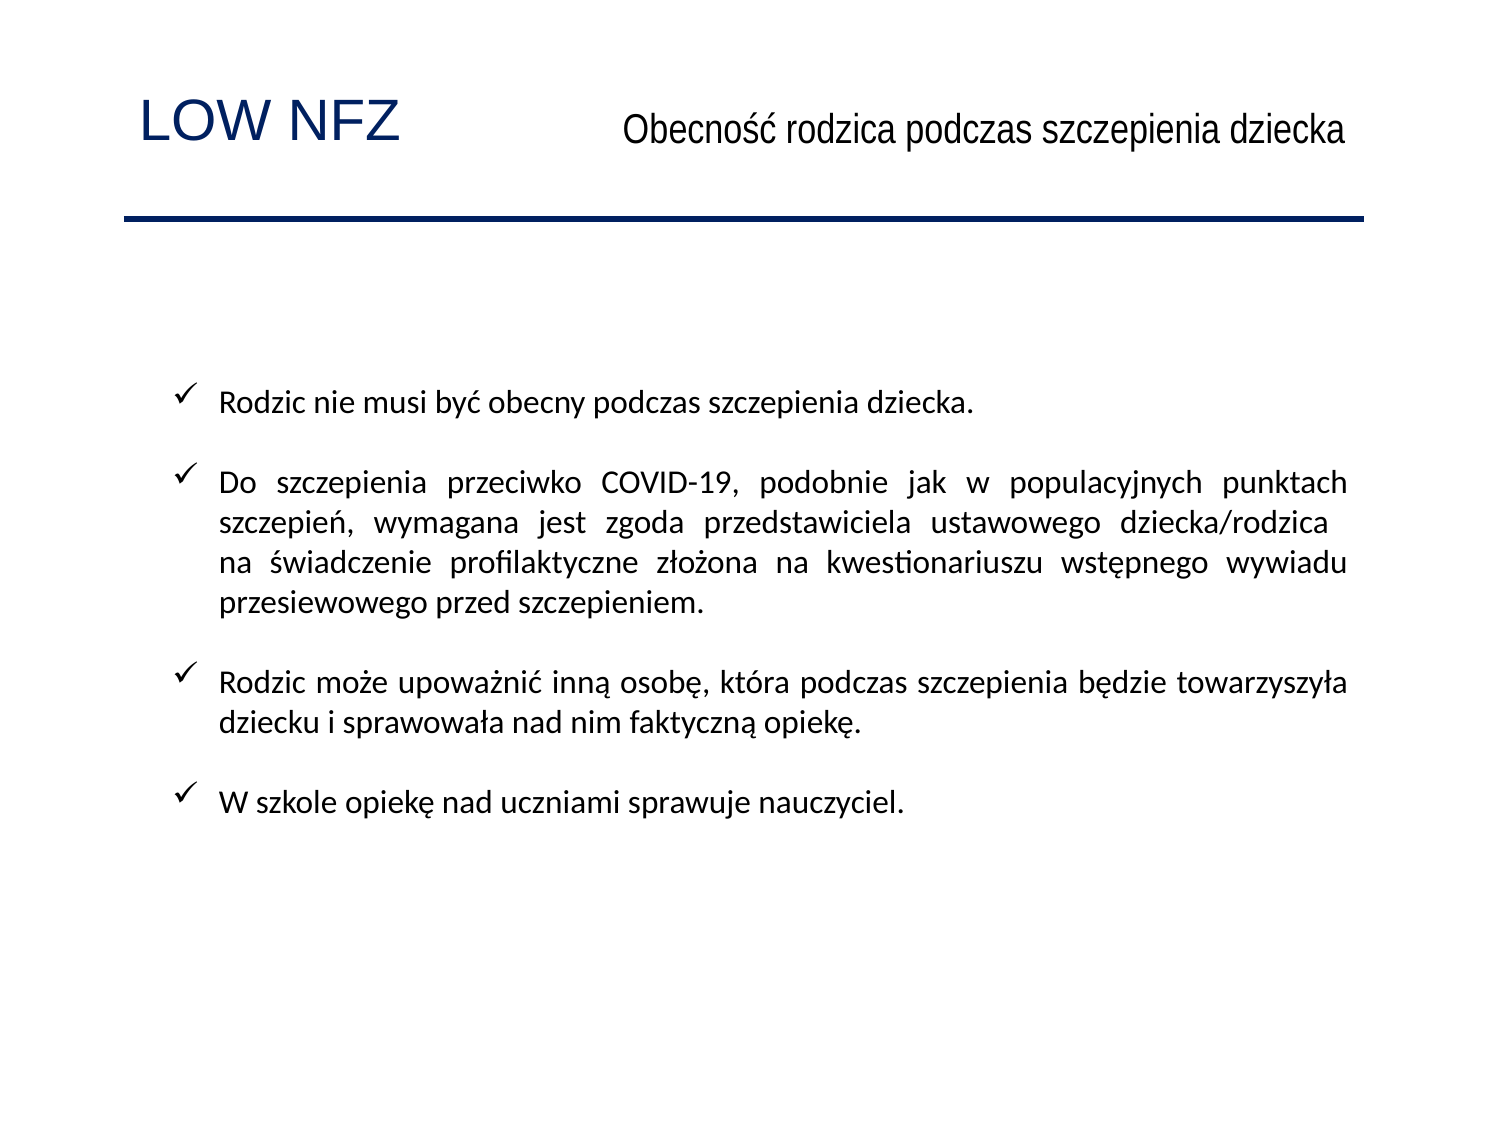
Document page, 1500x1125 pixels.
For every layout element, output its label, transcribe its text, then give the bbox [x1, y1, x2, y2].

text_box LOW NFZ [123, 74, 526, 160]
text_box Obecność rodzica podczas szczepienia dziecka [324, 94, 1360, 199]
text_box Rodzic nie musi być obecny podczas szczepienia dziecka. Do szczepienia przeciwko COVID-19, podobnie jak w populacyjnych punktach szczepień, wymagana jest zgoda przedstawiciela ustawowego dziecka/rodzica na świadczenie profilaktyczne złożona na kwestionariuszu wstępnego wywiadu przesiewowego przed szczepieniem. Rodzic może upoważnić inną osobę, która podczas szczepienia będzie towarzyszyła dziecku i sprawowała nad nim faktyczną opiekę. W szkole opiekę nad uczniami sprawuje nauczyciel. [157, 283, 1365, 963]
